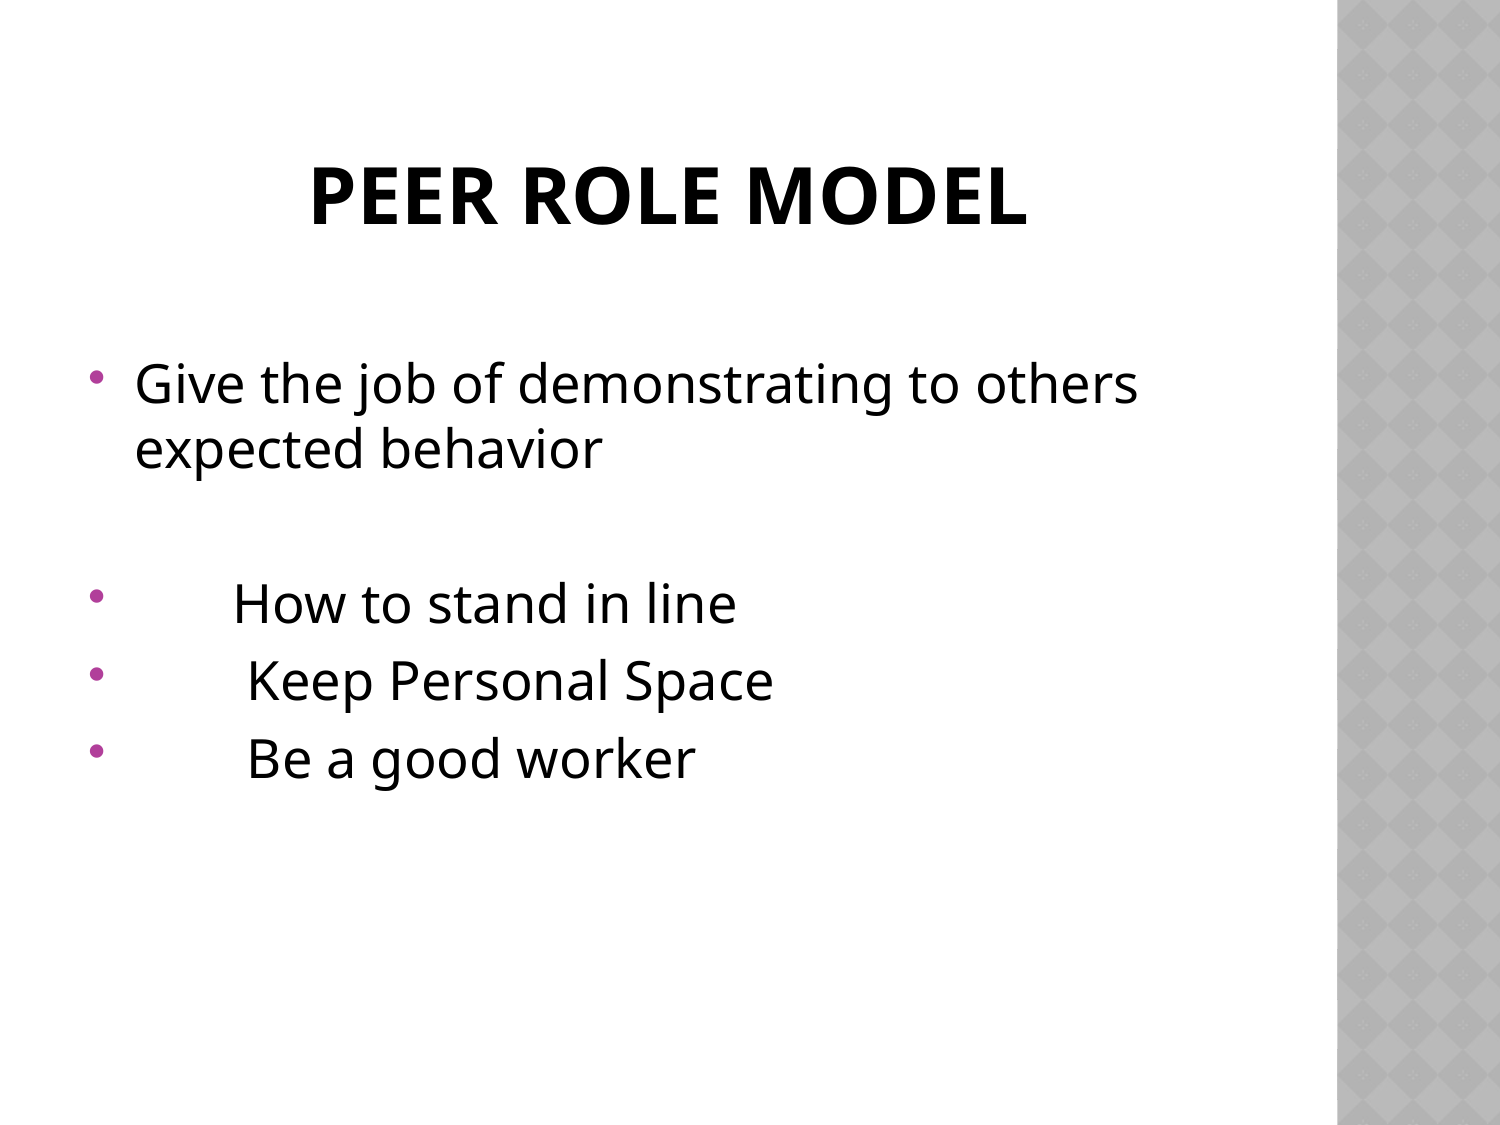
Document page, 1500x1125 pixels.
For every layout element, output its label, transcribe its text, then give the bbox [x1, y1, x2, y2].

title Peer role model [75, 52, 1263, 240]
list Give the job of demonstrating to others expected behavior How to stand in line Keep Personal Space Be a good worker [74, 263, 1263, 1060]
